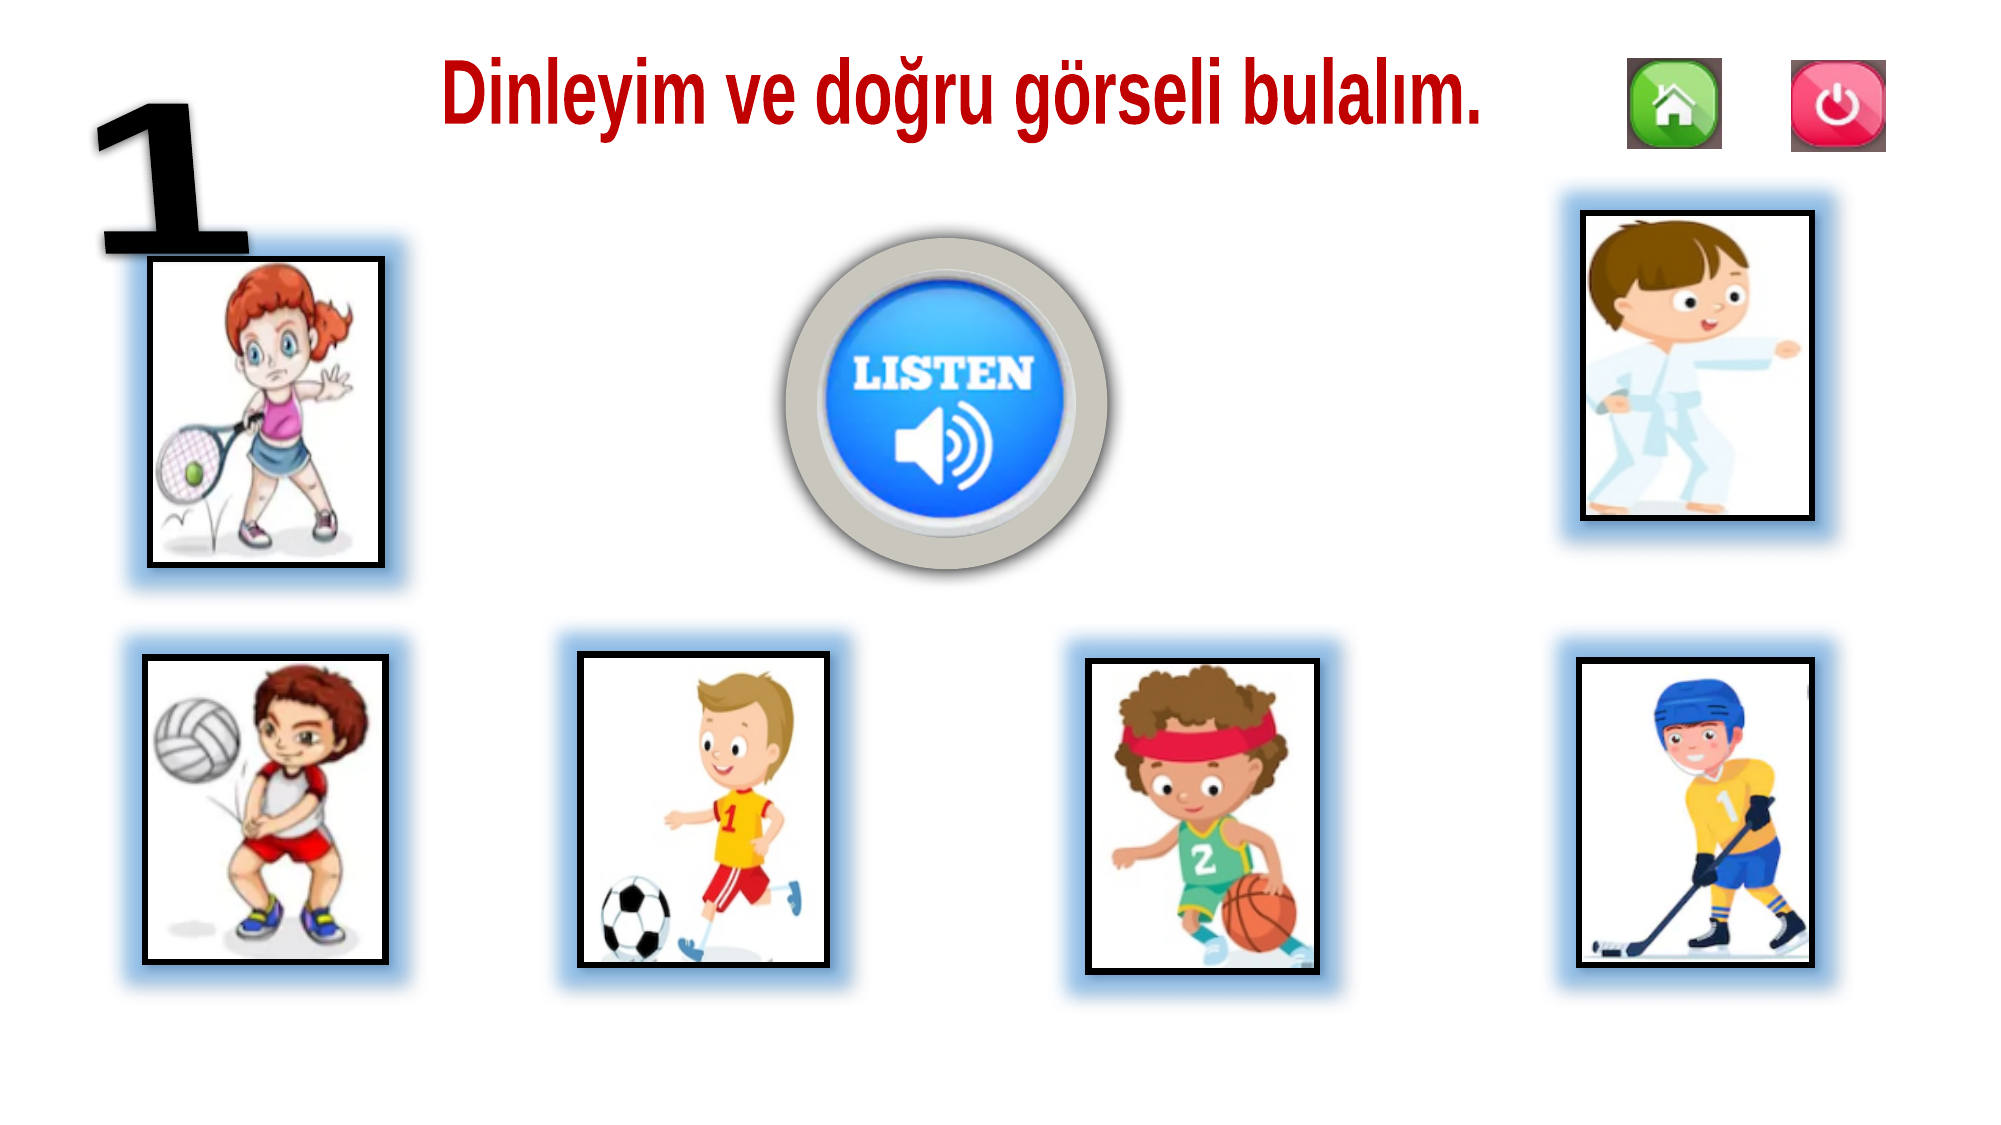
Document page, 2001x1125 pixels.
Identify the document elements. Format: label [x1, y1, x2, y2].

picture [1581, 663, 1809, 962]
picture [1091, 663, 1314, 969]
picture [153, 261, 379, 562]
picture [801, 253, 1092, 554]
picture [1627, 58, 1722, 149]
picture [583, 657, 824, 963]
picture [1791, 60, 1886, 152]
picture [148, 660, 383, 959]
picture [1586, 216, 1809, 515]
